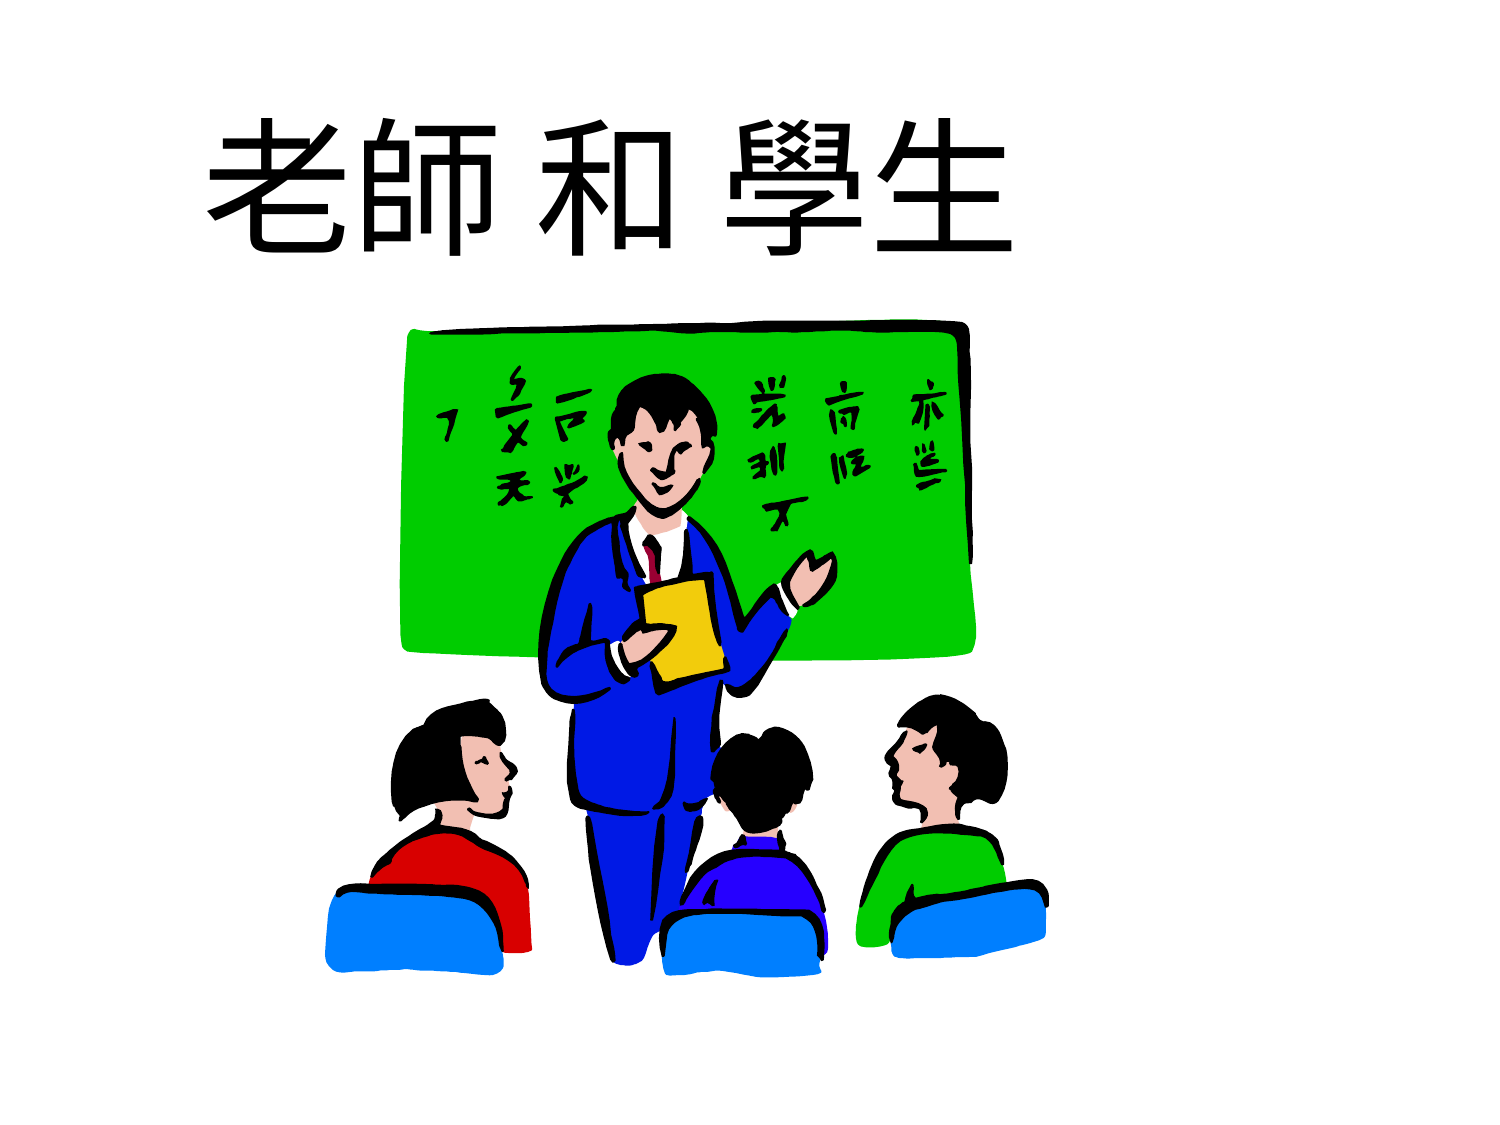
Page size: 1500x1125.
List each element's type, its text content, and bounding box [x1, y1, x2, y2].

text_box 老師 和 學生 [187, 87, 1288, 283]
picture [324, 312, 1051, 978]
